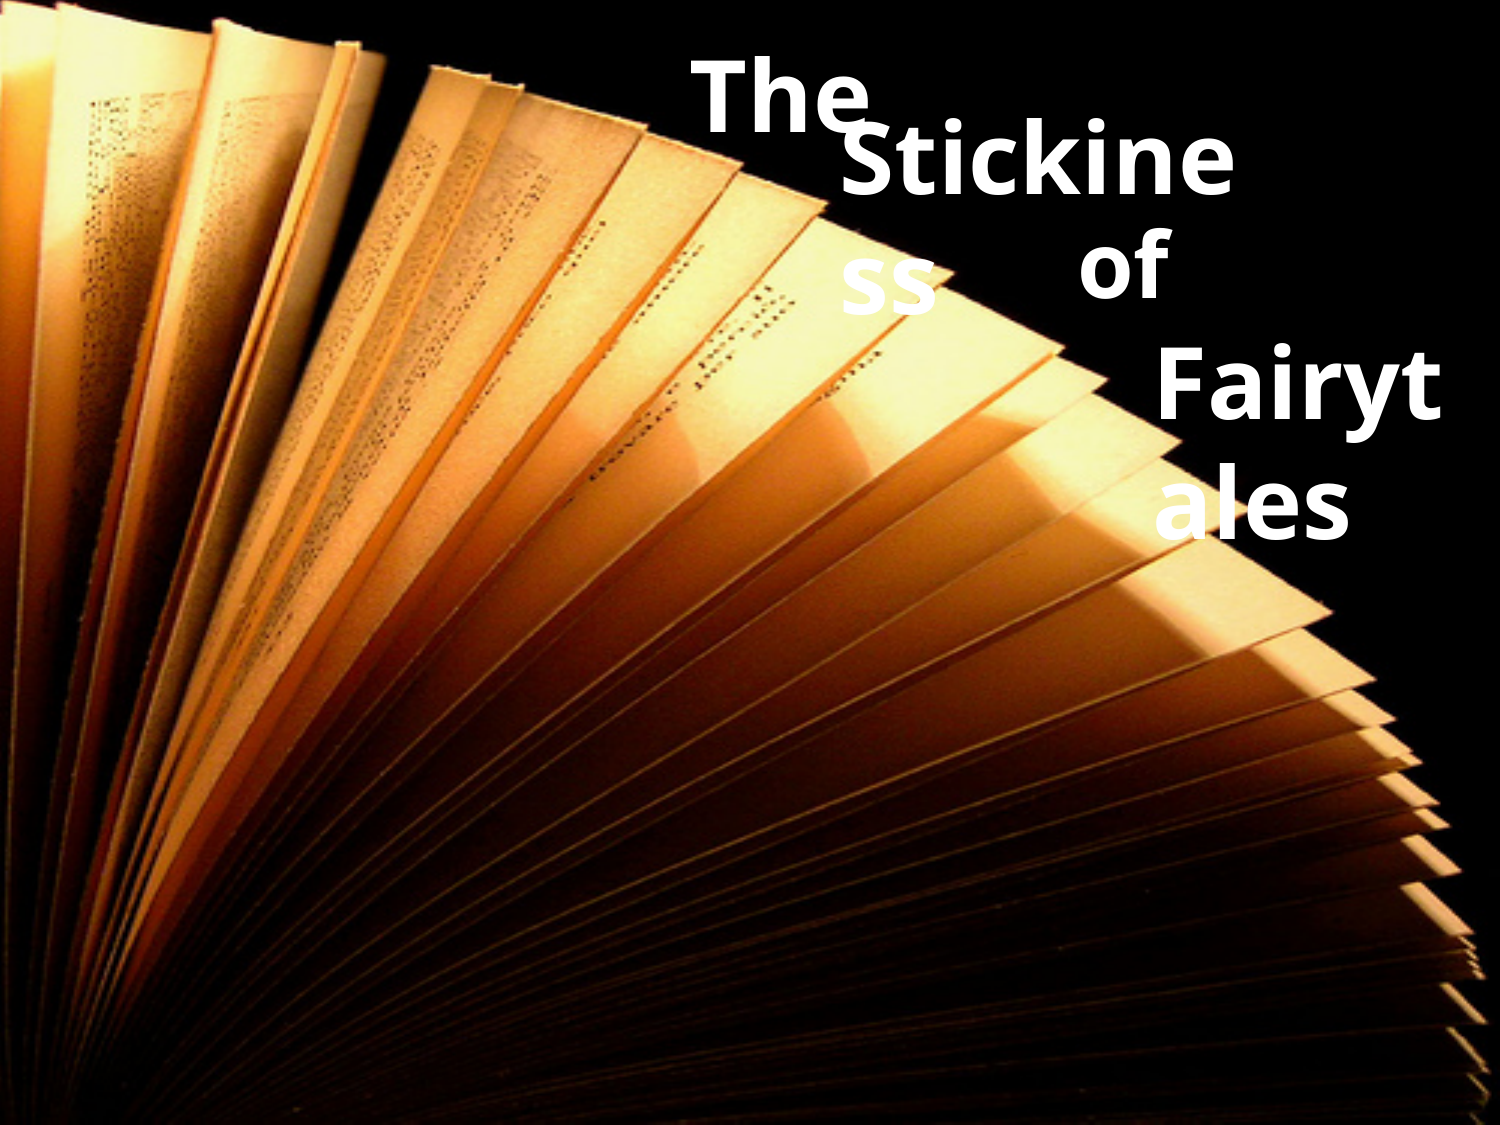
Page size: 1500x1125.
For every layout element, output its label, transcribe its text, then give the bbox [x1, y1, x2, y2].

text_box of [1062, 199, 1200, 325]
picture [0, 0, 1500, 1125]
text_box Stickiness [824, 87, 1288, 343]
text_box Fairytales [1137, 312, 1500, 568]
text_box The [674, 24, 888, 160]
